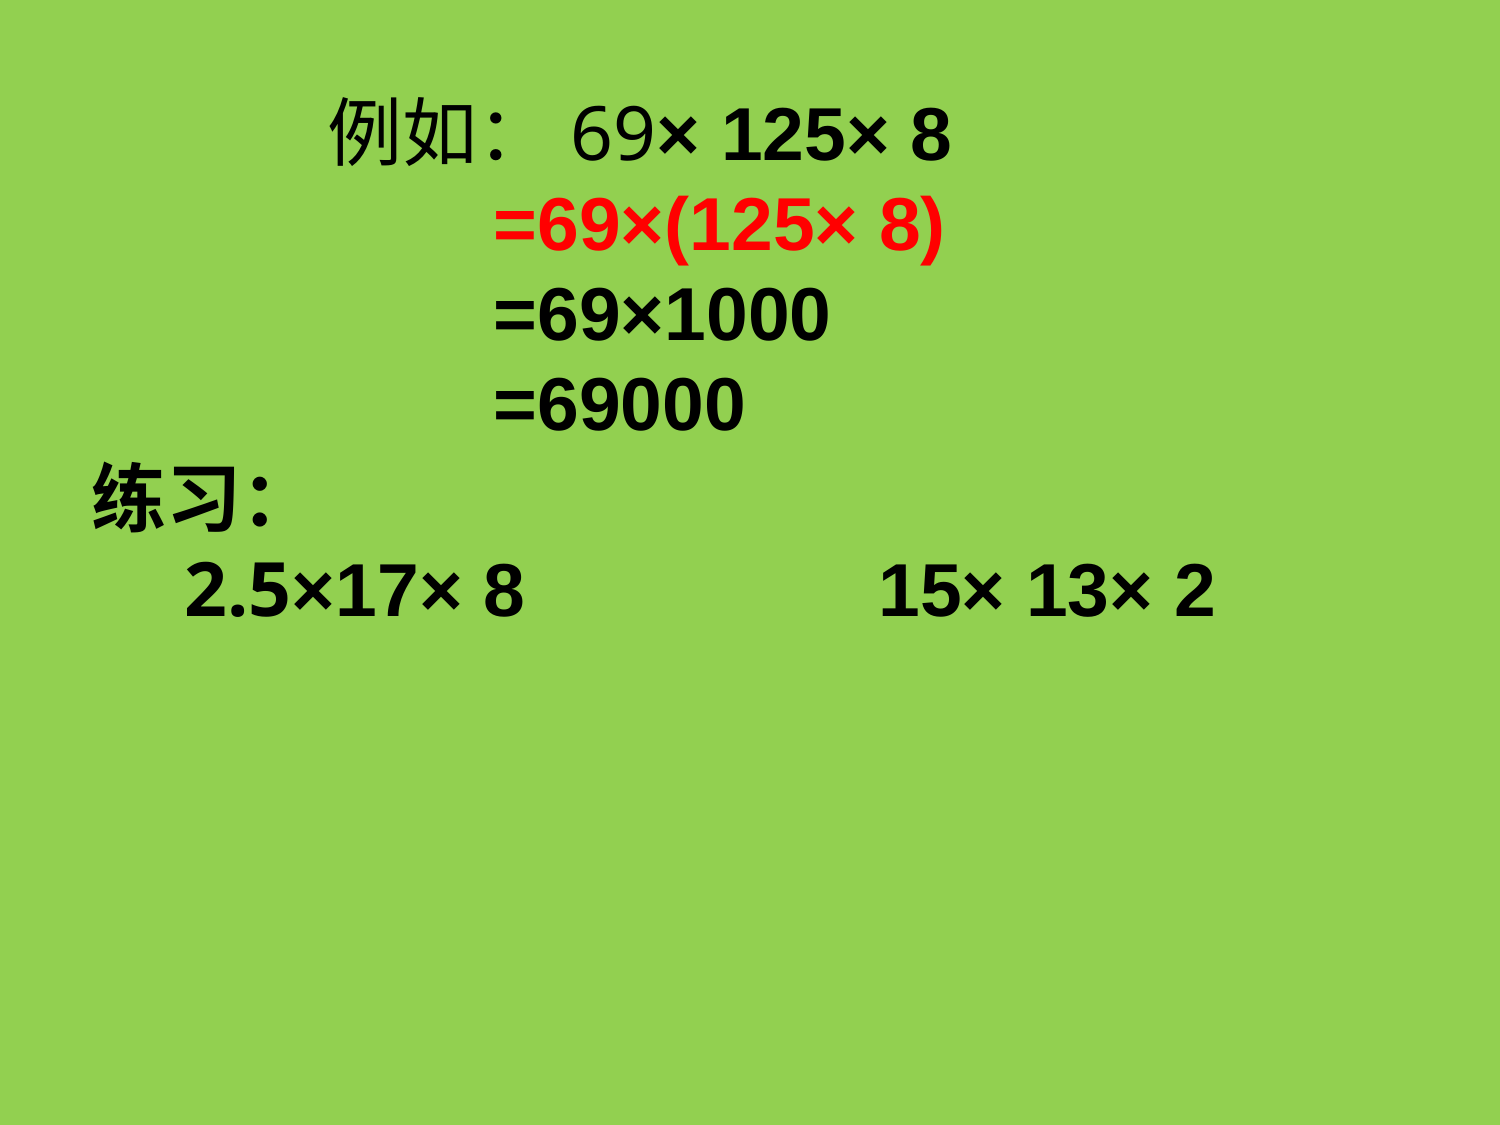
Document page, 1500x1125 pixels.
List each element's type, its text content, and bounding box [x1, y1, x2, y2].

text_box 练习： 2.5×17× 8 15× 13× 2 [76, 444, 1448, 639]
text_box 例如：69× 125× 8 =69×(125× 8) =69×1000 =69000 [312, 78, 1117, 444]
